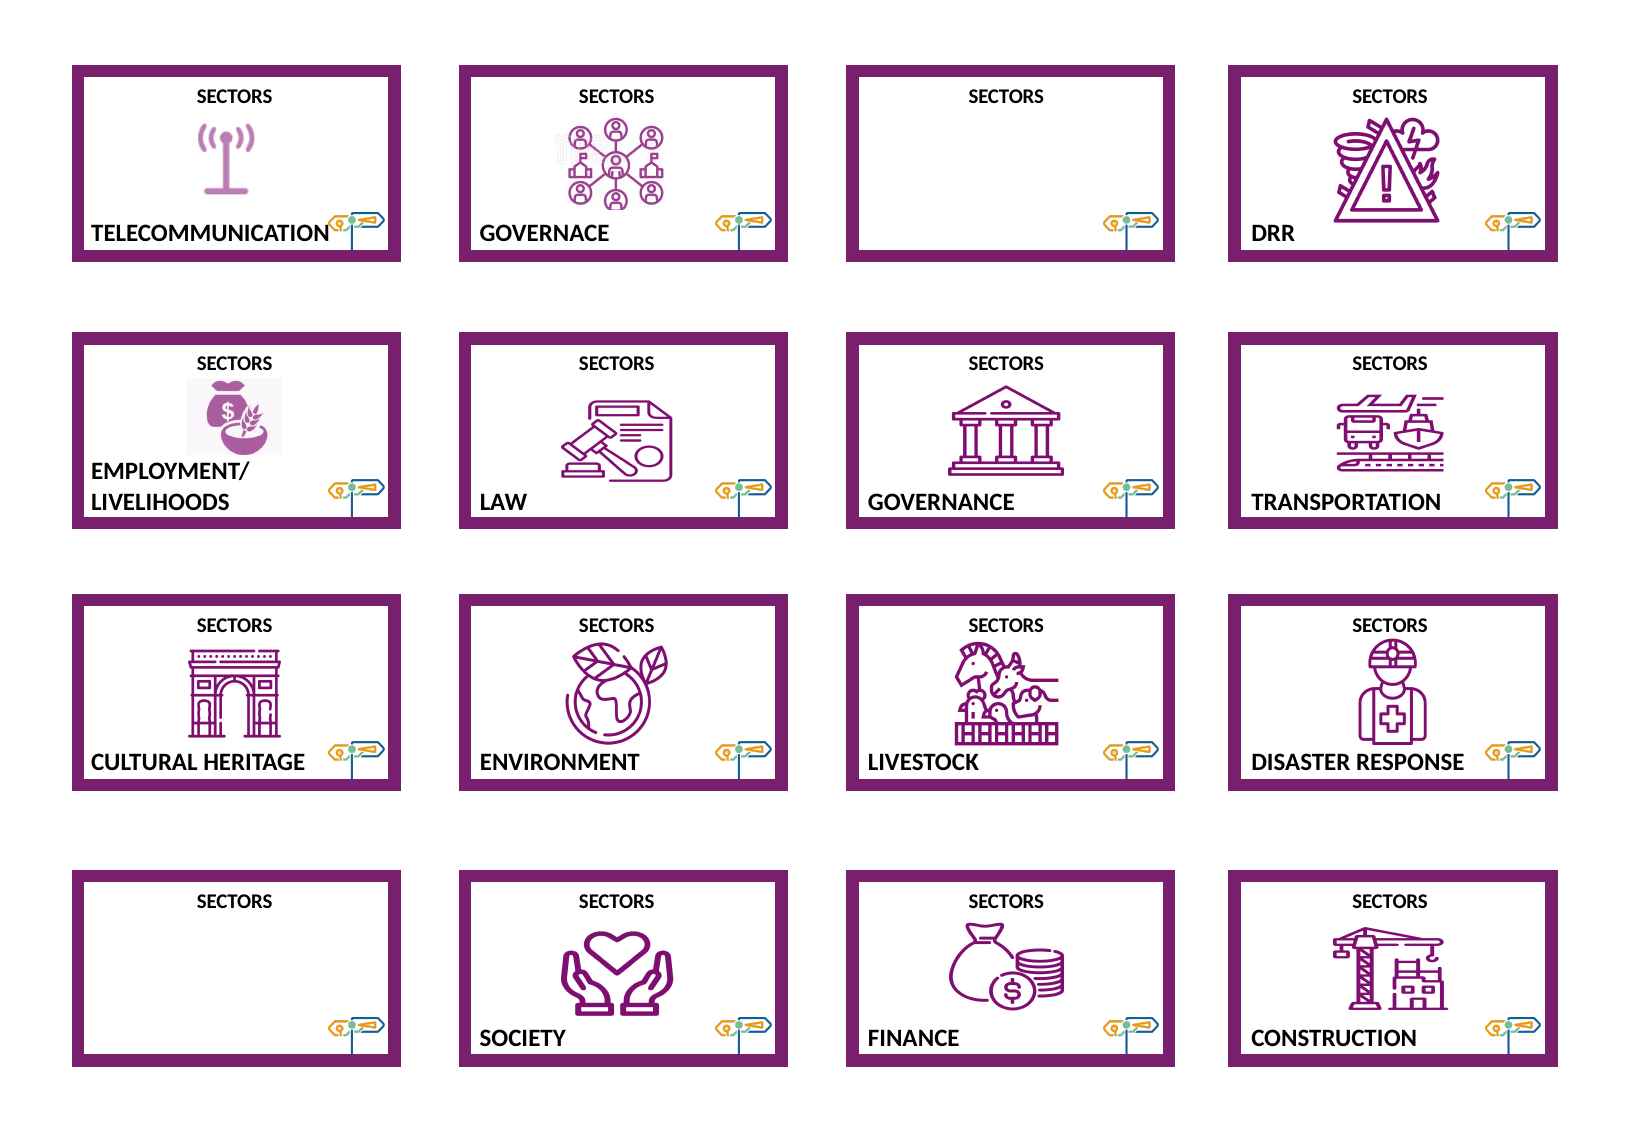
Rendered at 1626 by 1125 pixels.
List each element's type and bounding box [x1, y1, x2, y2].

text_box [1234, 337, 1553, 529]
text_box [75, 599, 396, 791]
text_box [75, 70, 396, 262]
text_box [851, 875, 1170, 1067]
text_box [464, 599, 783, 791]
text_box [1234, 70, 1553, 262]
text_box [851, 70, 1170, 262]
text_box [1234, 599, 1553, 791]
text_box [464, 875, 783, 1067]
text_box [1234, 875, 1553, 1067]
text_box [464, 337, 783, 529]
text_box [75, 337, 396, 529]
text_box [851, 599, 1170, 791]
text_box [464, 70, 783, 262]
text_box [851, 337, 1170, 529]
text_box [77, 875, 396, 1067]
